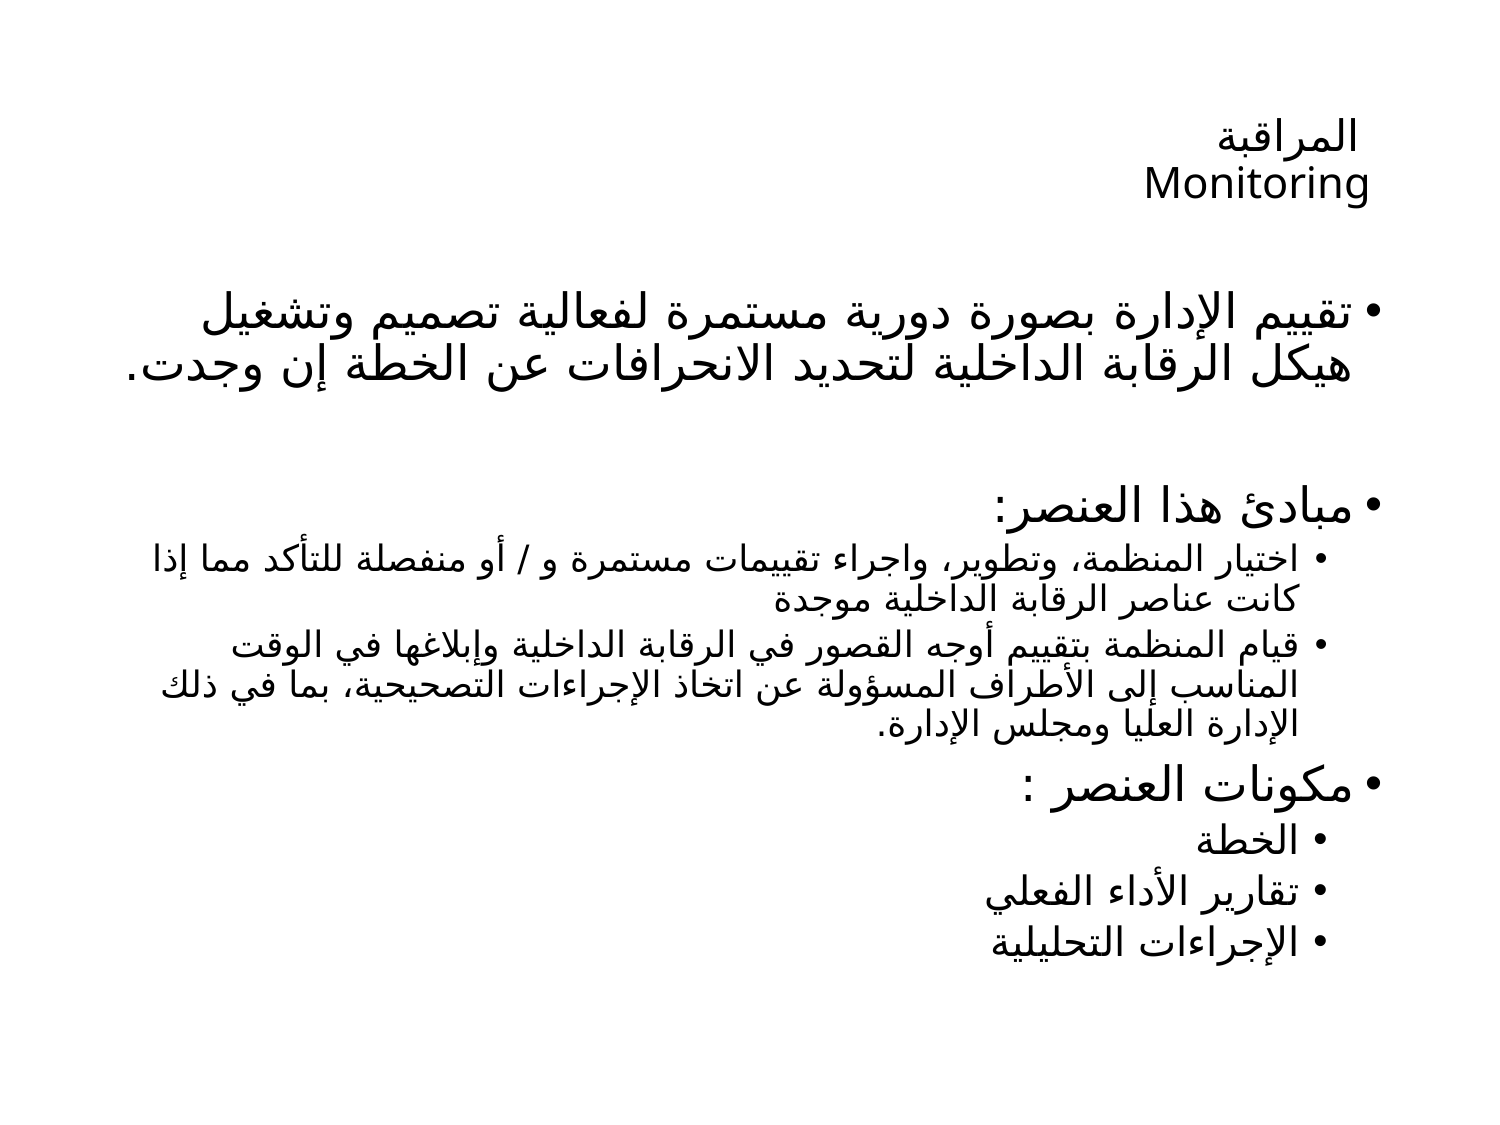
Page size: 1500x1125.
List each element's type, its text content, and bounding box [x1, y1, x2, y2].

list تقييم الإدارة بصورة دورية مستمرة لفعالية تصميم وتشغيل هيكل الرقابة الداخلية لتحديد الانحرافات عن الخطة إن وجدت. مبادئ هذا العنصر: اختيار المنظمة، وتطوير، واجراء تقييمات مستمرة و / أو منفصلة للتأكد مما إذا كانت عناصر الرقابة الداخلية موجدة قيام المنظمة بتقييم أوجه القصور في الرقابة الداخلية وإبلاغها في الوقت المناسب إلى الأطراف المسؤولة عن اتخاذ الإجراءات التصحيحية، بما في ذلك الإدارة العليا ومجلس الإدارة. مكونات العنصر : الخطة تقارير الأداء الفعلي الإجراءات التحليلية [103, 278, 1397, 1014]
title المراقبة Monitoring [103, 59, 1397, 268]
